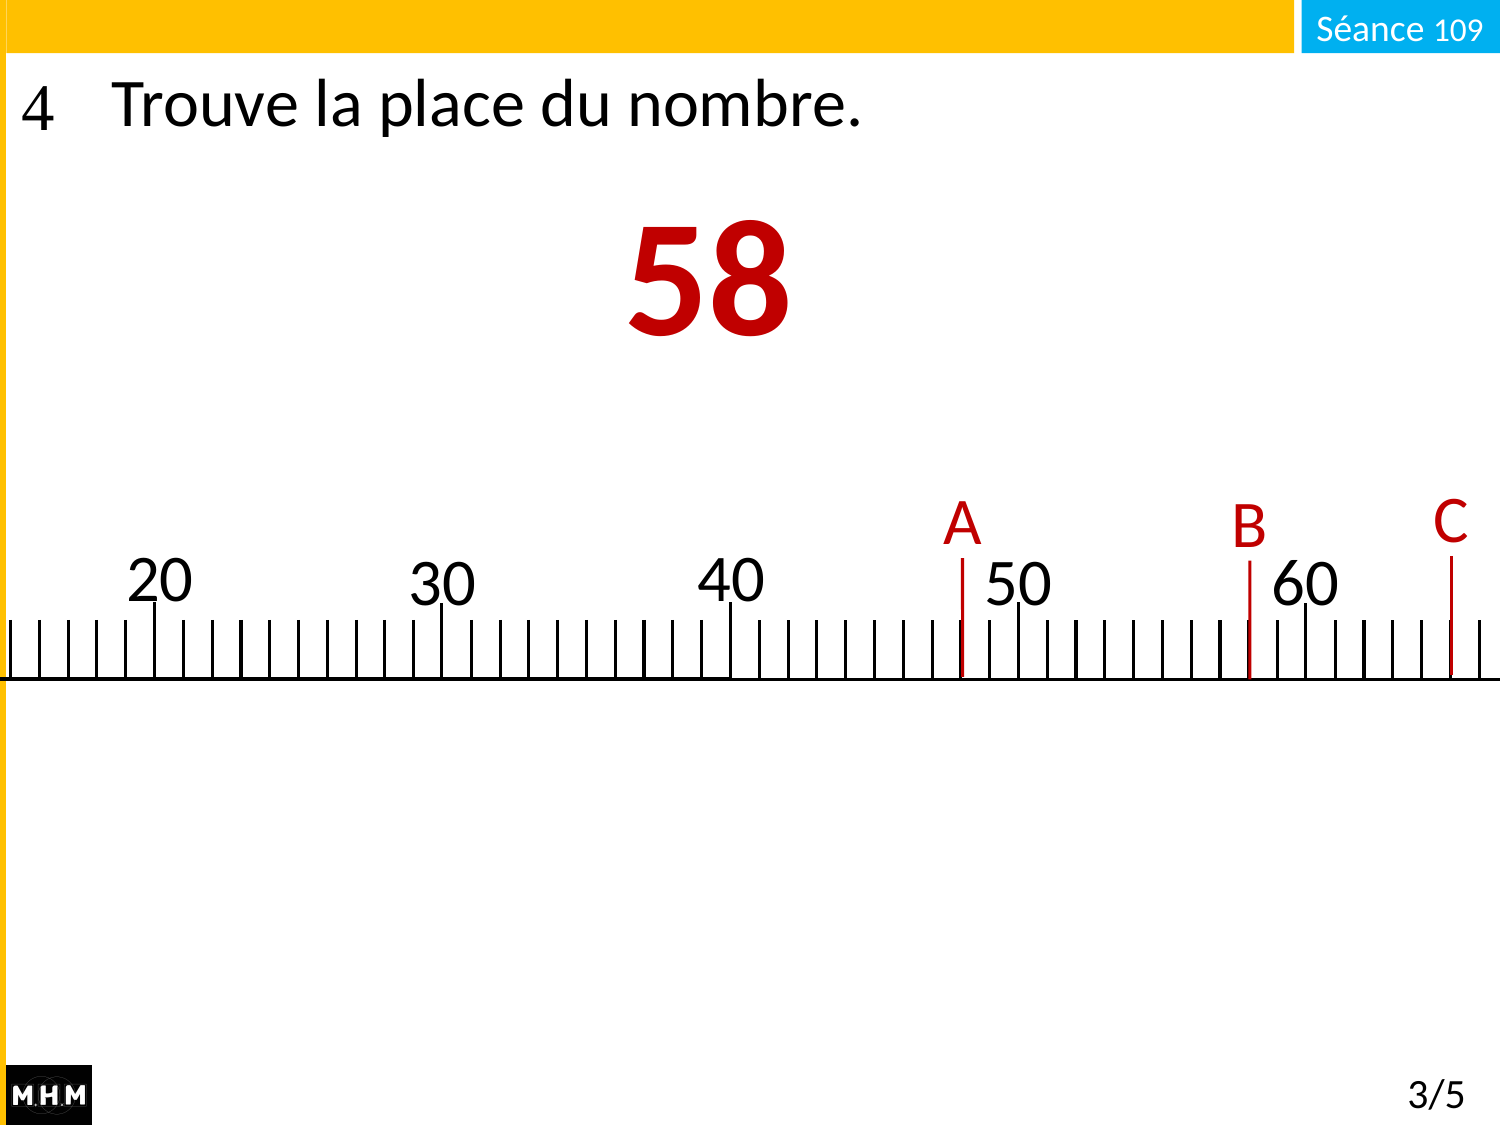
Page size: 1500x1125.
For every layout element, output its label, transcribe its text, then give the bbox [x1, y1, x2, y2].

text_box 60 [1290, 538, 1351, 602]
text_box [1290, 602, 1500, 680]
text_box 20 [126, 534, 206, 602]
list 3/5 [1373, 1064, 1500, 1125]
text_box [922, 477, 1003, 677]
text_box 30 [402, 538, 482, 602]
picture [6, 1065, 92, 1125]
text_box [0, 602, 1210, 680]
title Trouve la place du nombre. [96, 60, 1391, 150]
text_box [1210, 480, 1290, 680]
text_box 58 [599, 161, 818, 377]
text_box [1411, 475, 1492, 675]
text_box 40 [697, 534, 777, 602]
text_box 50 [1003, 538, 1058, 602]
